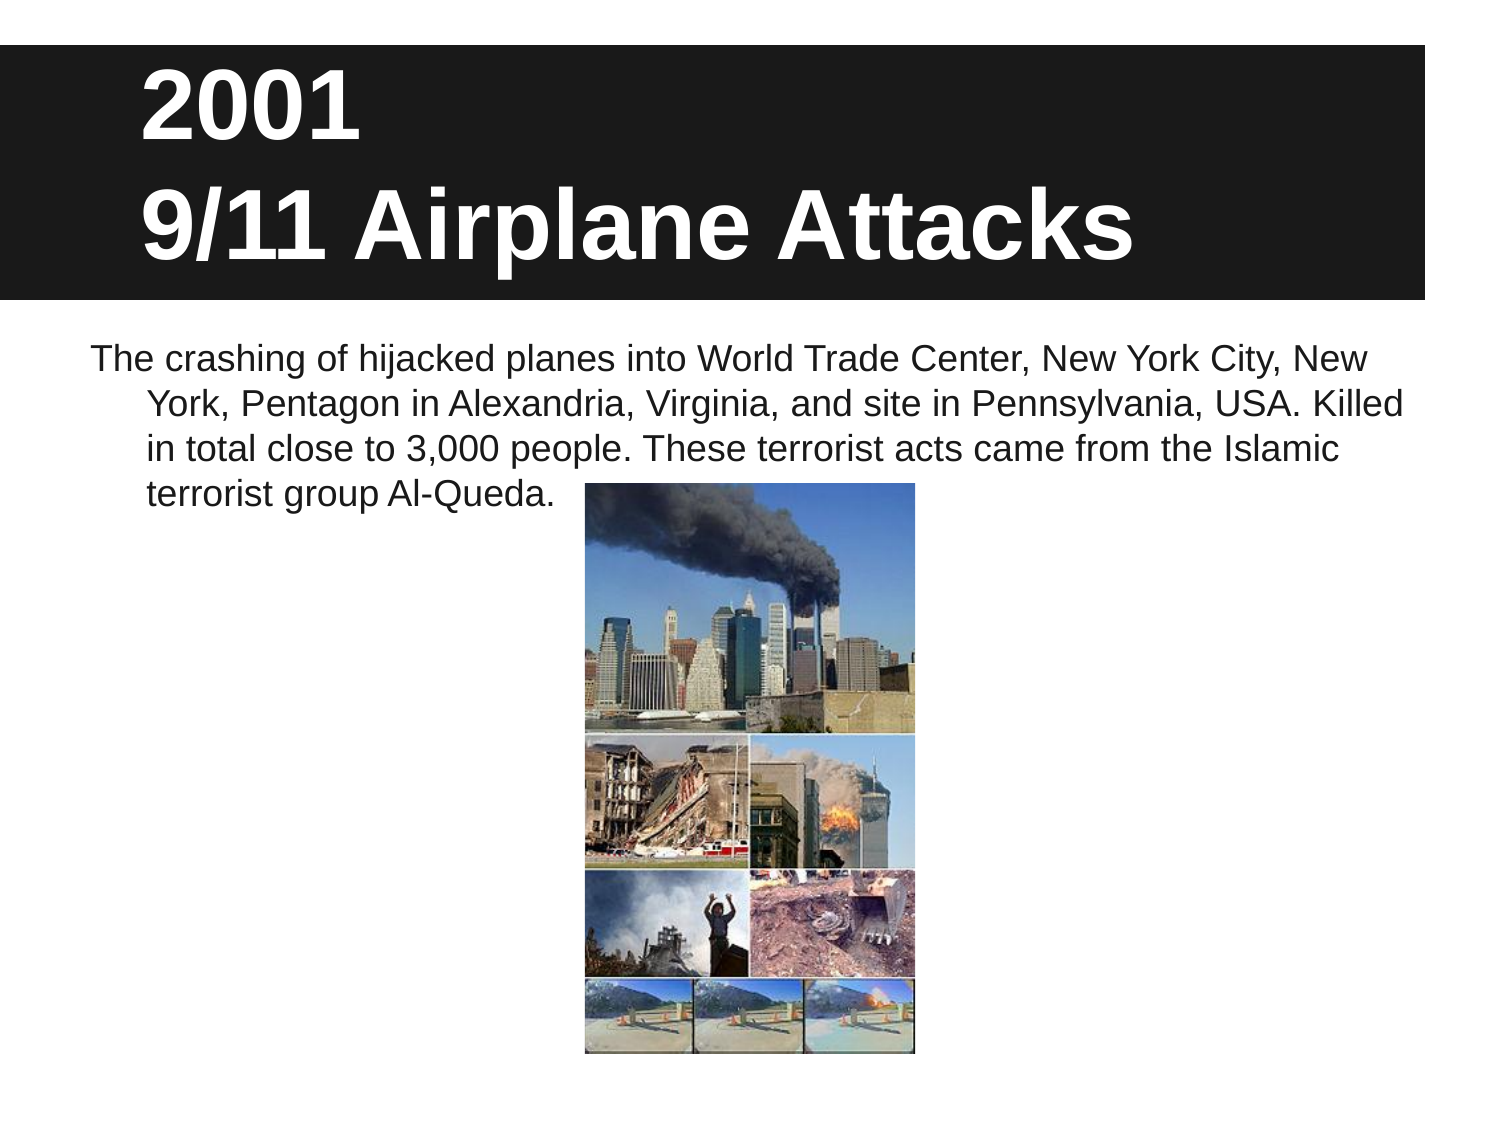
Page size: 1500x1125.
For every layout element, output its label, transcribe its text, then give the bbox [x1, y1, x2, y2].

text_box [584, 483, 916, 1054]
list The crashing of hijacked planes into World Trade Center, New York City, New York, Pentagon in Alexandria, Virginia, and site in Pennsylvania, USA. Killed in total close to 3,000 people. These terrorist acts came from the Islamic terrorist group Al-Queda. [75, 319, 1425, 1078]
title 2001 9/11 Airplane Attacks [75, 45, 1425, 295]
